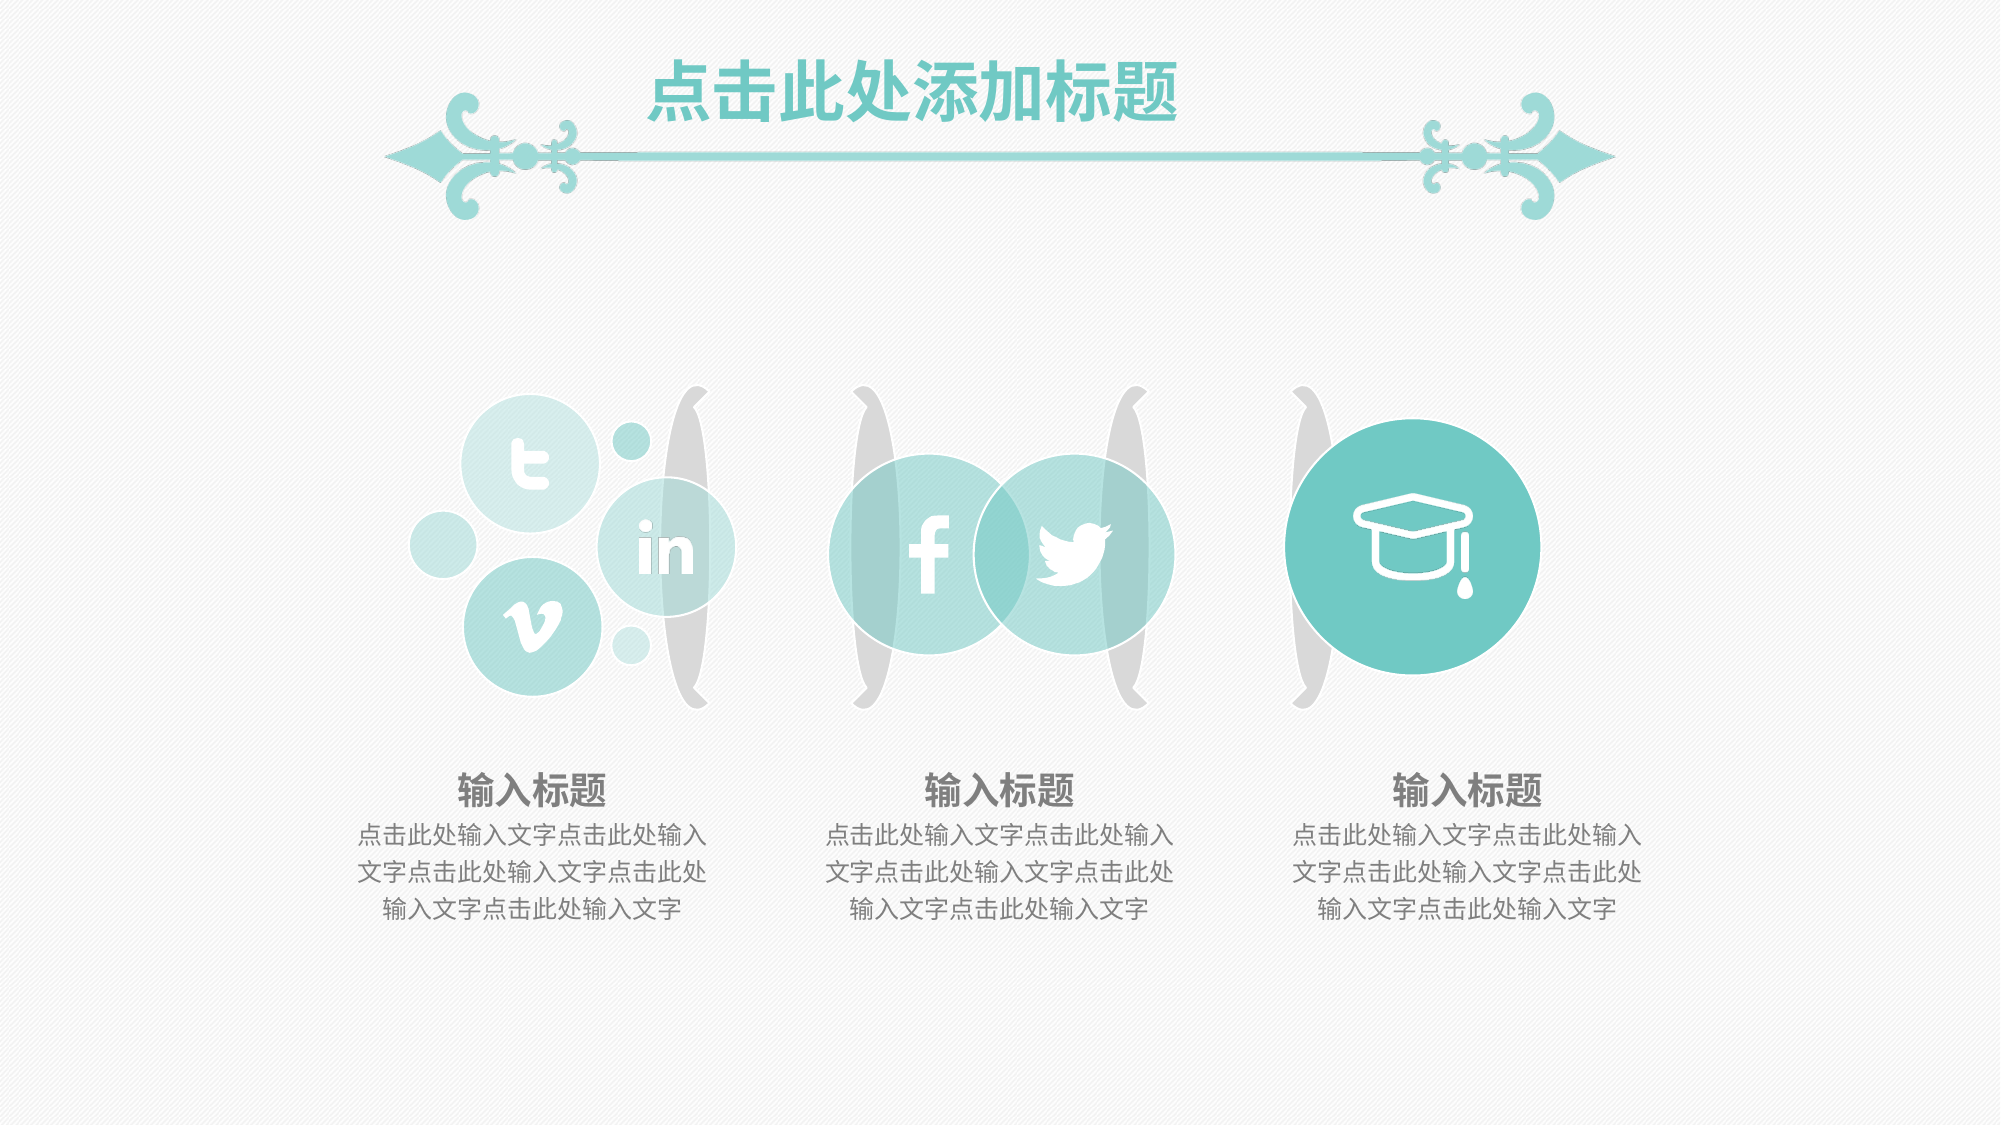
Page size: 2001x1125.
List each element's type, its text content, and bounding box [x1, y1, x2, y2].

text_box 点击此处添加标题 [630, 42, 1370, 91]
text_box 输入标题 点击此处输入文字点击此处输入文字点击此处输入文字点击此处输入文字点击此处输入文字 [809, 776, 1191, 932]
text_box 输入标题 点击此处输入文字点击此处输入文字点击此处输入文字点击此处输入文字点击此处输入文字 [341, 776, 723, 932]
text_box 输入标题 点击此处输入文字点击此处输入文字点击此处输入文字点击此处输入文字点击此处输入文字 [1277, 776, 1659, 932]
picture [0, 0, 2001, 1125]
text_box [332, 326, 1667, 768]
